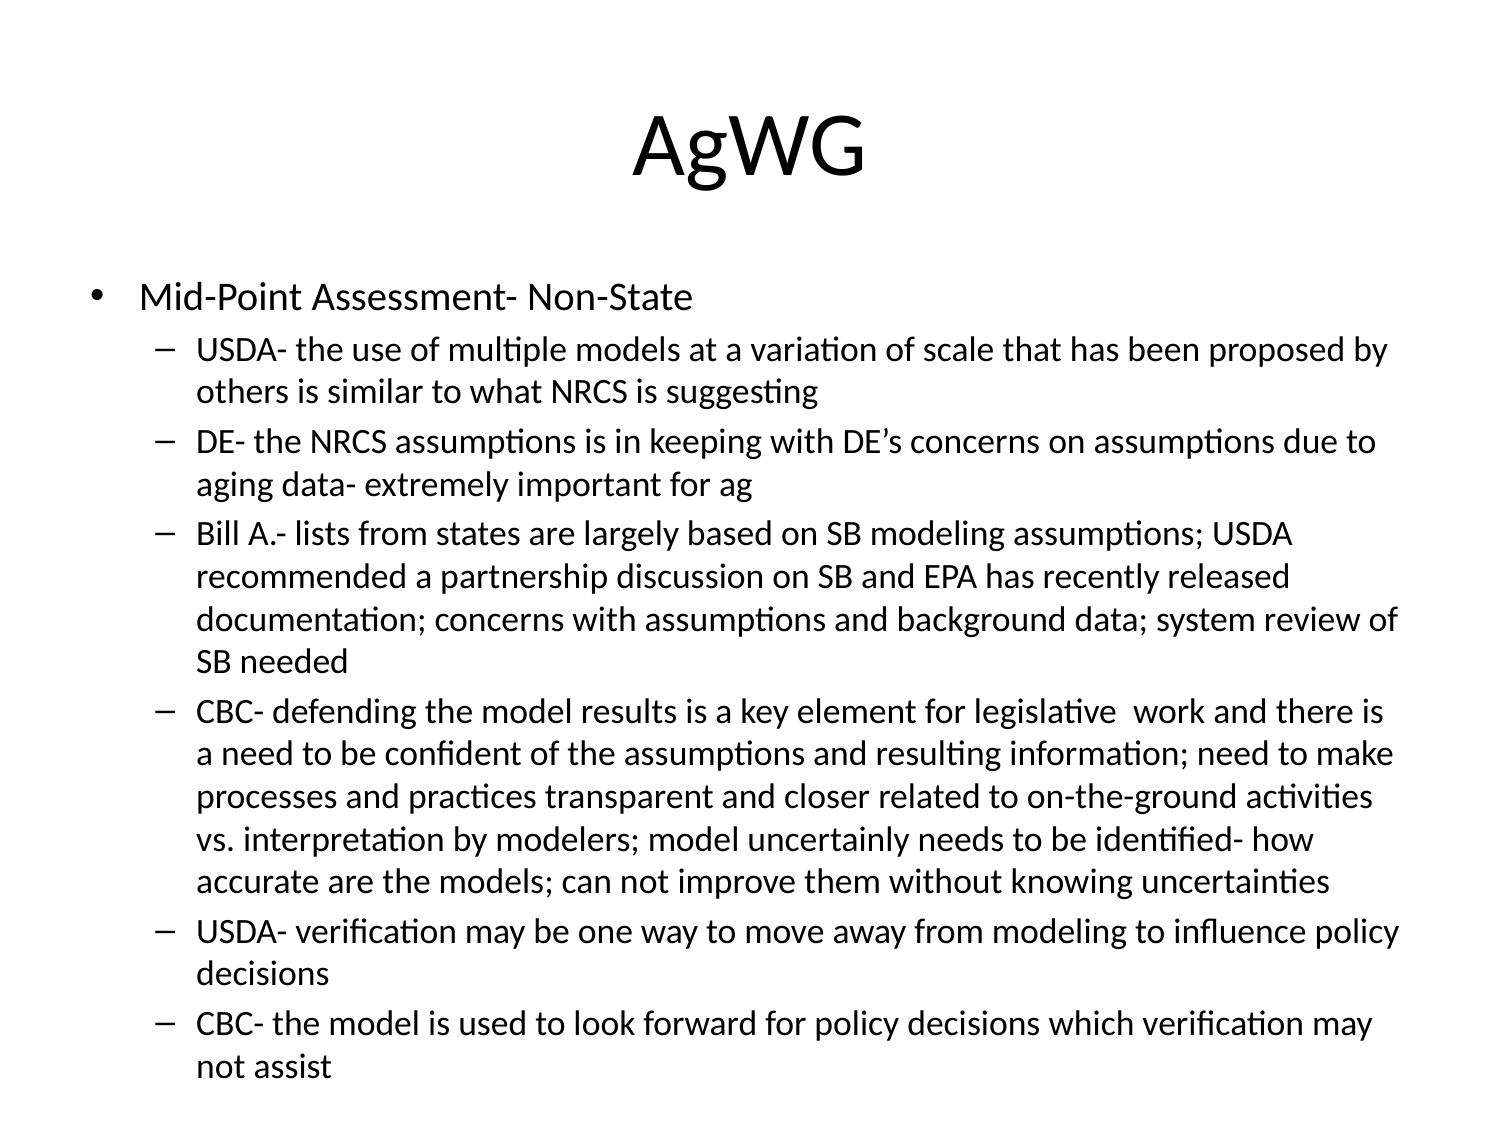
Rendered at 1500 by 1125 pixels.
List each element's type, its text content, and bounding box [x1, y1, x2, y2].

title AgWG [75, 45, 1425, 233]
list Mid-Point Assessment- Non-State USDA- the use of multiple models at a variation of scale that has been proposed by others is similar to what NRCS is suggesting DE- the NRCS assumptions is in keeping with DE’s concerns on assumptions due to aging data- extremely important for ag Bill A.- lists from states are largely based on SB modeling assumptions; USDA recommended a partnership discussion on SB and EPA has recently released documentation; concerns with assumptions and background data; system review of SB needed CBC- defending the model results is a key element for legislative work and there is a need to be confident of the assumptions and resulting information; need to make processes and practices transparent and closer related to on-the-ground activities vs. interpretation by modelers; model uncertainly needs to be identified- how accurate are the models; can not improve them without knowing uncertainties USDA- verification may be one way to move away from modeling to influence policy decisions CBC- the model is used to look forward for policy decisions which verification may not assist [75, 262, 1425, 1125]
